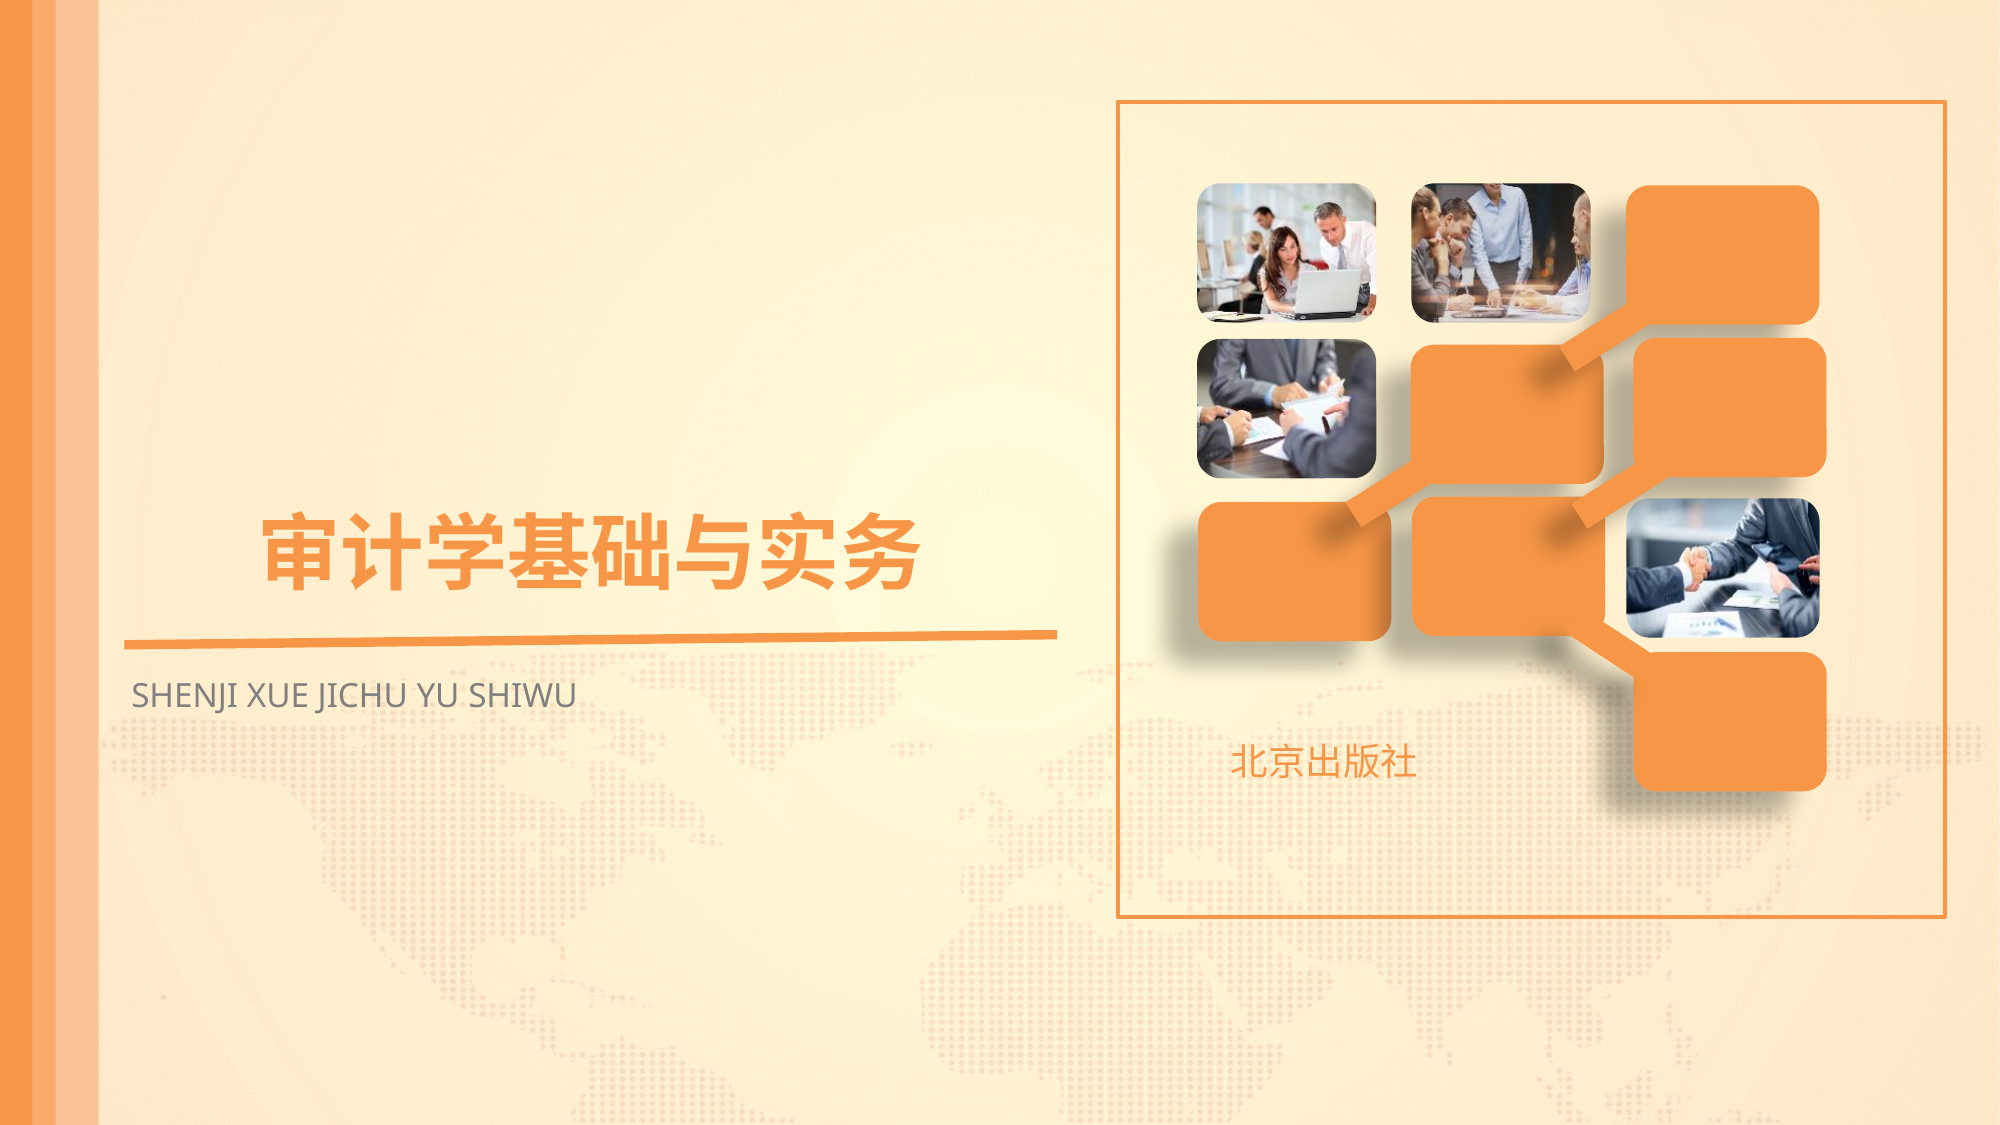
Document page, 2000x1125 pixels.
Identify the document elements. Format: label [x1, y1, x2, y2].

text_box [124, 634, 1058, 645]
text_box [1197, 185, 1820, 642]
text_box [1411, 337, 1827, 792]
picture [0, 0, 2000, 1125]
